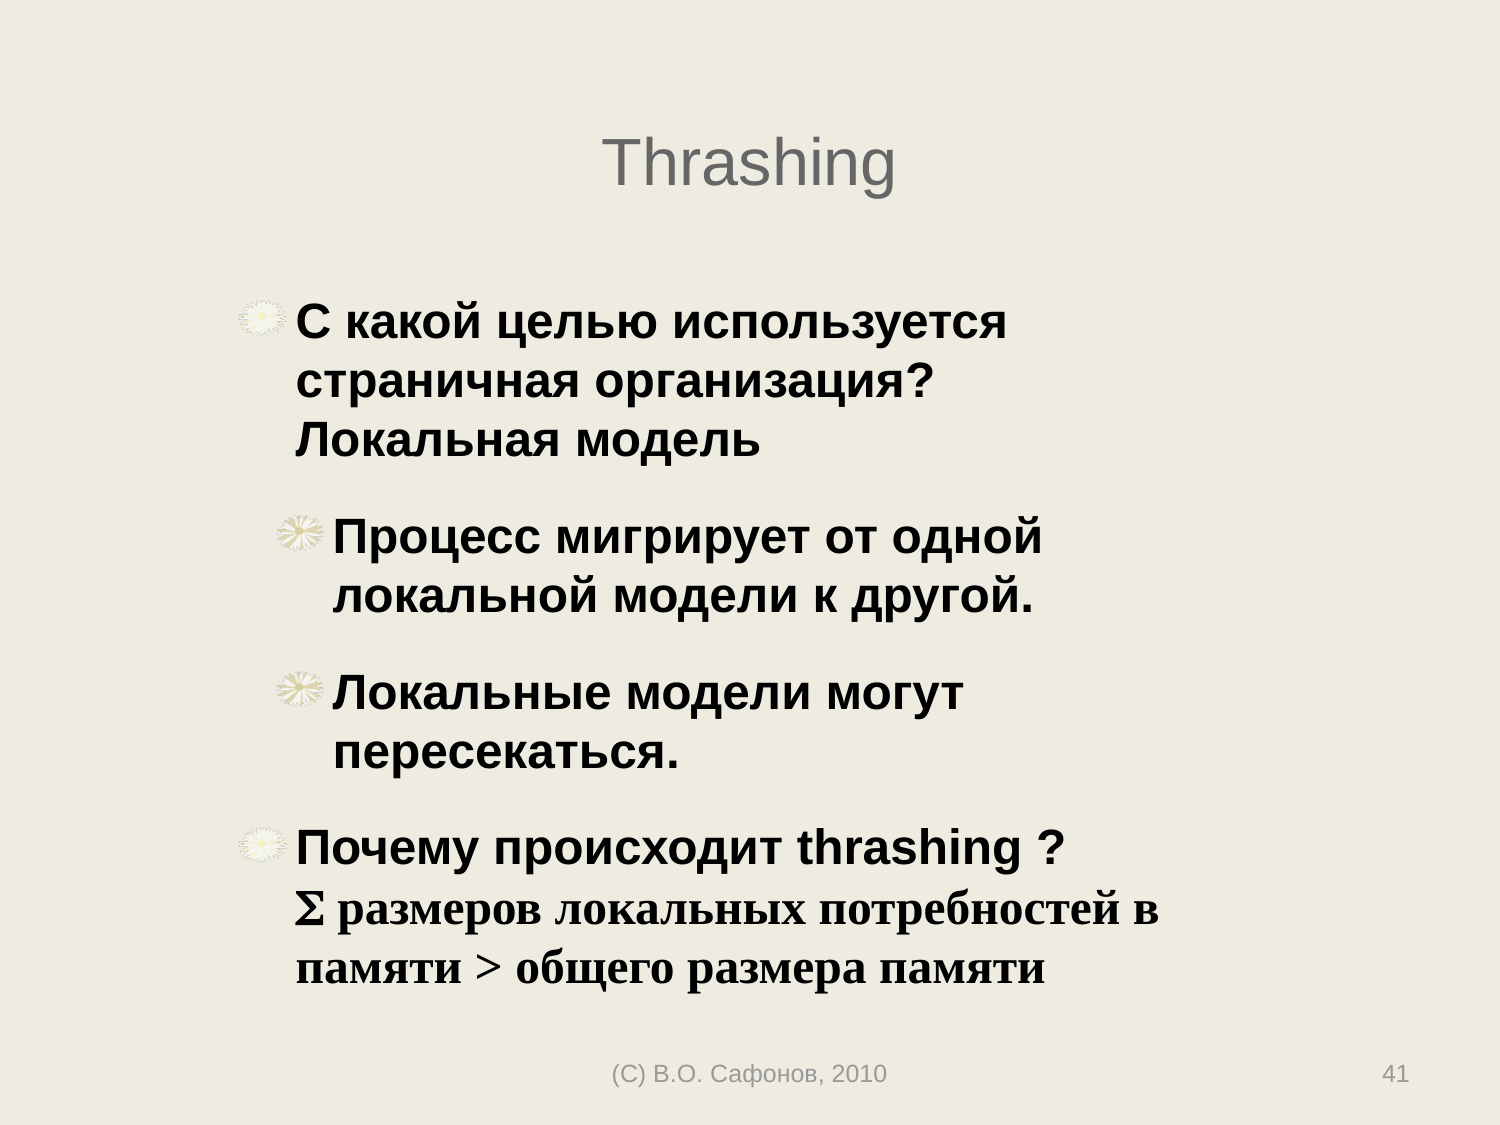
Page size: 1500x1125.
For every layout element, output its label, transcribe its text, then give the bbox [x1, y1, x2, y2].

list С какой целью используется страничная организация? Локальная модель Процесс мигрирует от одной локальной модели к другой. Локальные модели могут пересекаться. Почему происходит thrashing ?  размеров локальных потребностей в памяти > общего размера памяти [223, 281, 1289, 1005]
title Thrashing [74, 49, 1426, 268]
footer (C) В.О. Сафонов, 2010 [512, 1042, 988, 1103]
slide_number 41 [1074, 1042, 1425, 1103]
picture [238, 827, 287, 863]
picture [238, 300, 287, 336]
picture [276, 515, 324, 551]
picture [276, 671, 324, 707]
